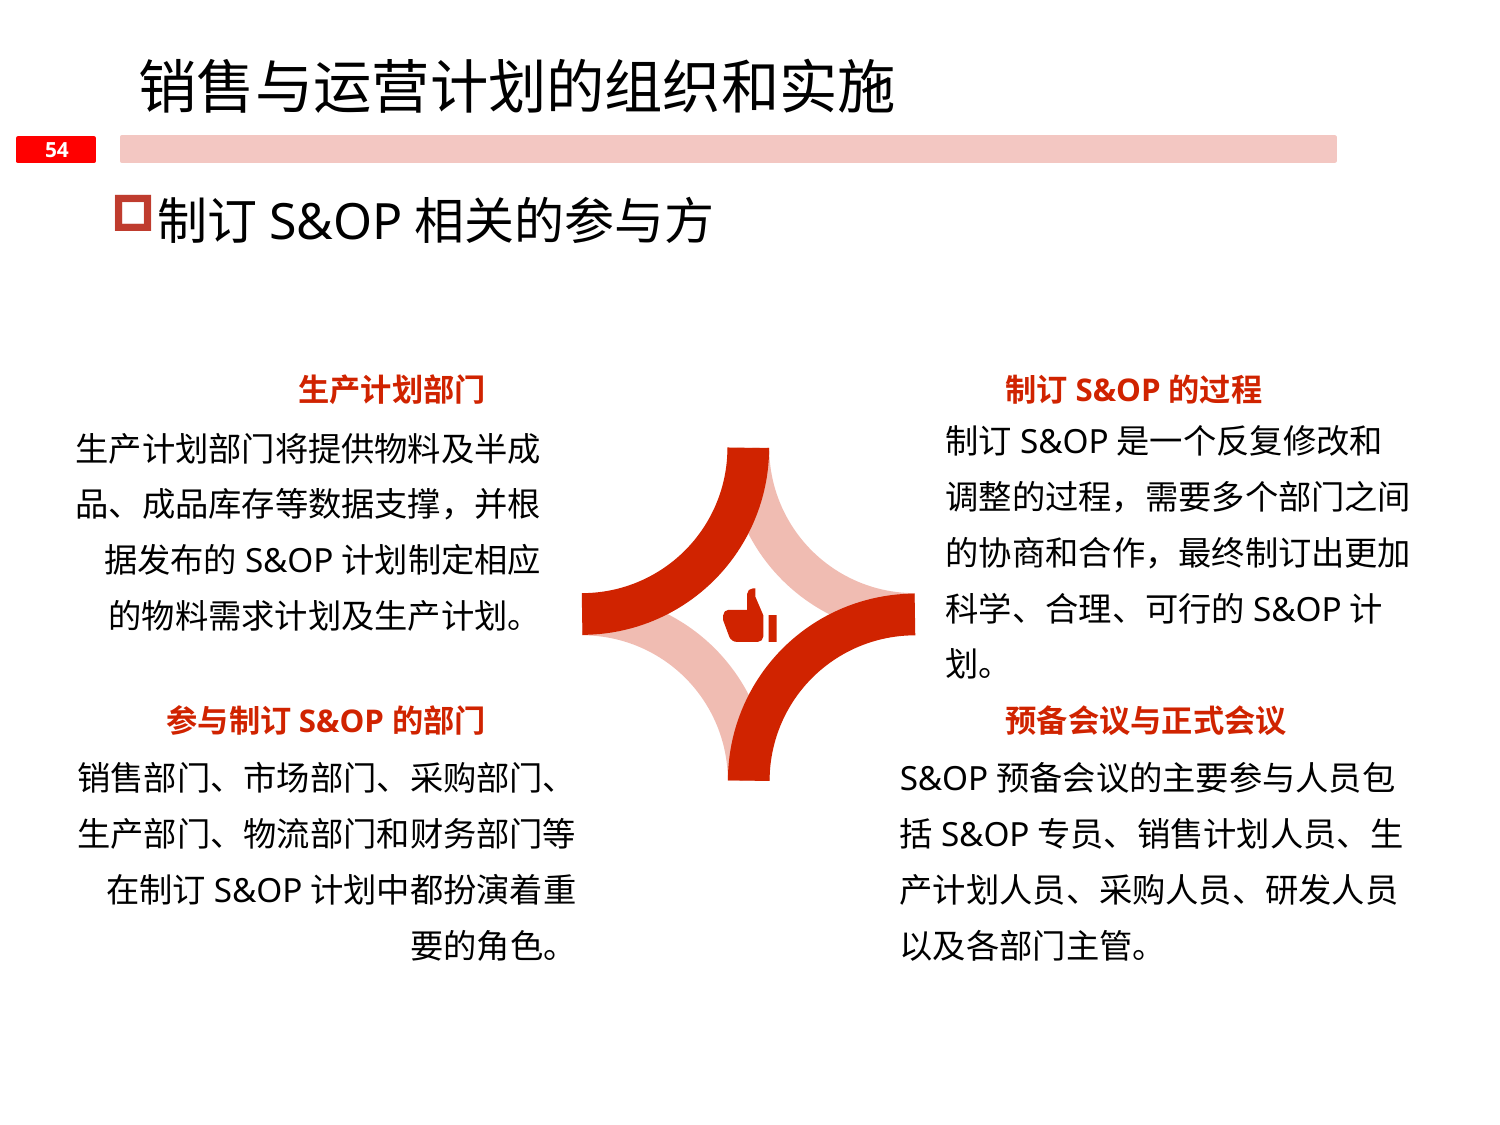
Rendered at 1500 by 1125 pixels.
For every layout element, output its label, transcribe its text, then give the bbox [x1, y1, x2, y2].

text_box 销售与运营计划的组织和实施 [123, 42, 958, 128]
text_box 参与制订S&OP的部门 [124, 679, 410, 737]
text_box S&OP预备会议的主要参与人员包括S&OP专员、销售计划人员、生产计划人员、采购人员、研发人员以及各部门主管。 [1086, 737, 1424, 929]
text_box 制订S&OP是一个反复修改和调整的过程，需要多个部门之间的协商和合作，最终制订出更加科学、合理、可行的S&OP计划。 [1086, 400, 1422, 592]
text_box 生产计划部门 [124, 348, 410, 407]
text_box 制订S&OP的过程 [1086, 348, 1367, 400]
text_box 预备会议与正式会议 [1086, 679, 1367, 737]
text_box 制订S&OP相关的参与方 [96, 181, 1081, 276]
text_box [415, 281, 1082, 948]
text_box 销售部门、市场部门、采购部门、生产部门、物流部门和财务部门等在制订S&OP计划中都扮演着重要的角色。 [66, 737, 410, 929]
text_box [17, 129, 97, 189]
text_box 生产计划部门将提供物料及半成品、成品库存等数据支撑，并根据发布的S&OP计划制定相应的物料需求计划及生产计划。 [64, 407, 410, 599]
